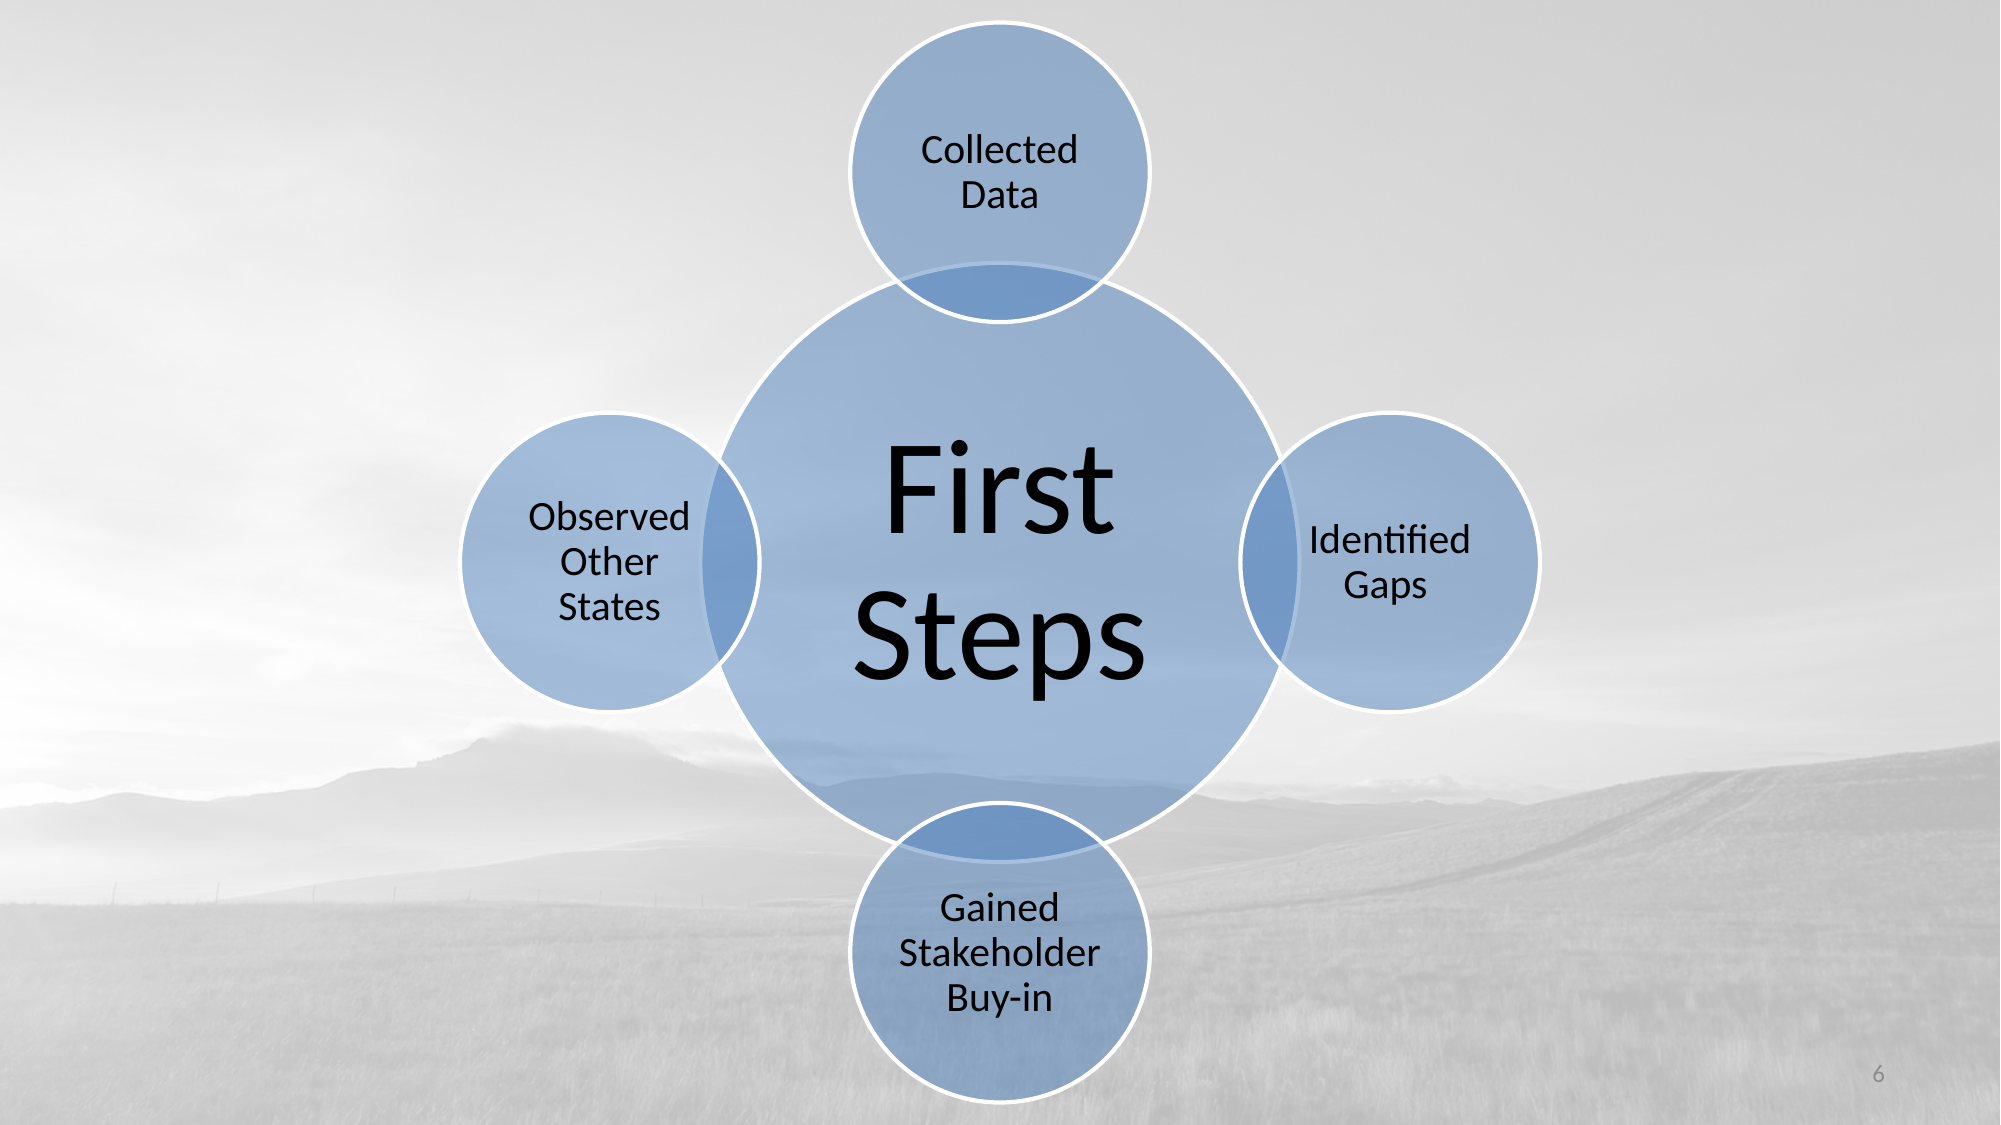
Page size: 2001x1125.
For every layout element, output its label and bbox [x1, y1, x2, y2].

text_box [0, 22, 2000, 1103]
